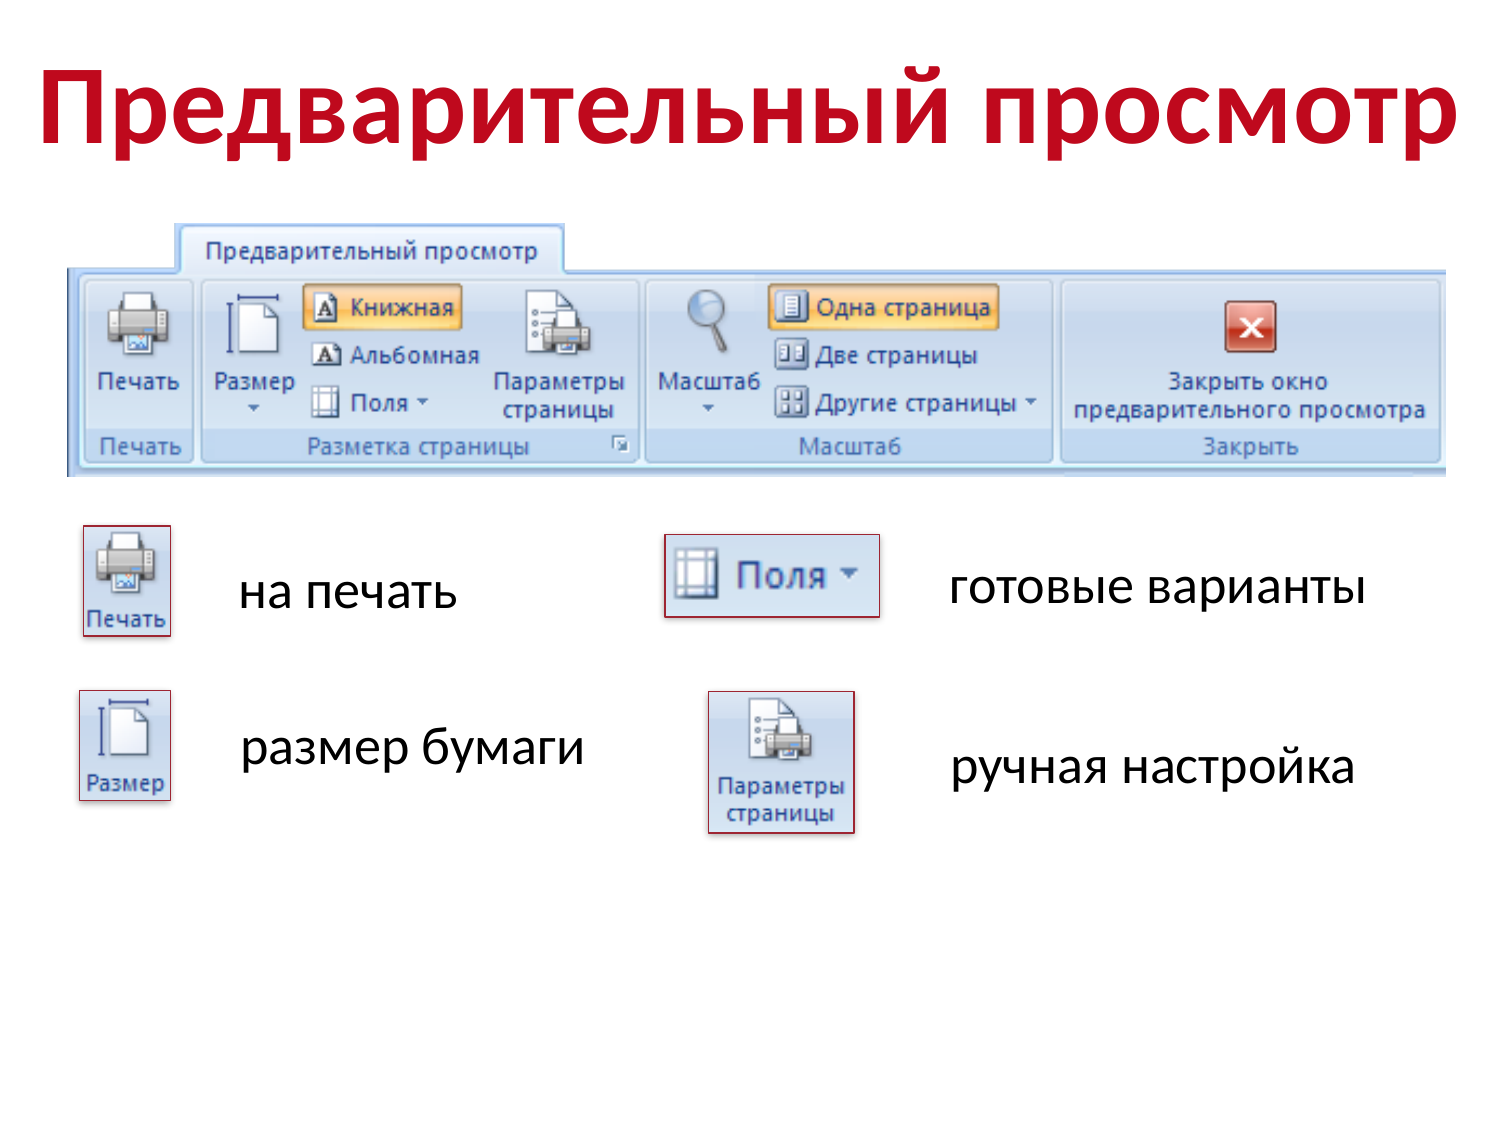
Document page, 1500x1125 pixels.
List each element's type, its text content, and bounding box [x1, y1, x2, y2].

picture [67, 223, 1446, 477]
text_box ручная настройка [935, 721, 1372, 802]
title Предварительный просмотр [0, 35, 1500, 162]
picture [79, 691, 170, 800]
text_box на печать [223, 546, 474, 627]
picture [665, 534, 880, 617]
text_box готовые варианты [935, 542, 1384, 623]
picture [709, 692, 854, 833]
text_box размер бумаги [225, 702, 601, 783]
picture [84, 526, 170, 636]
